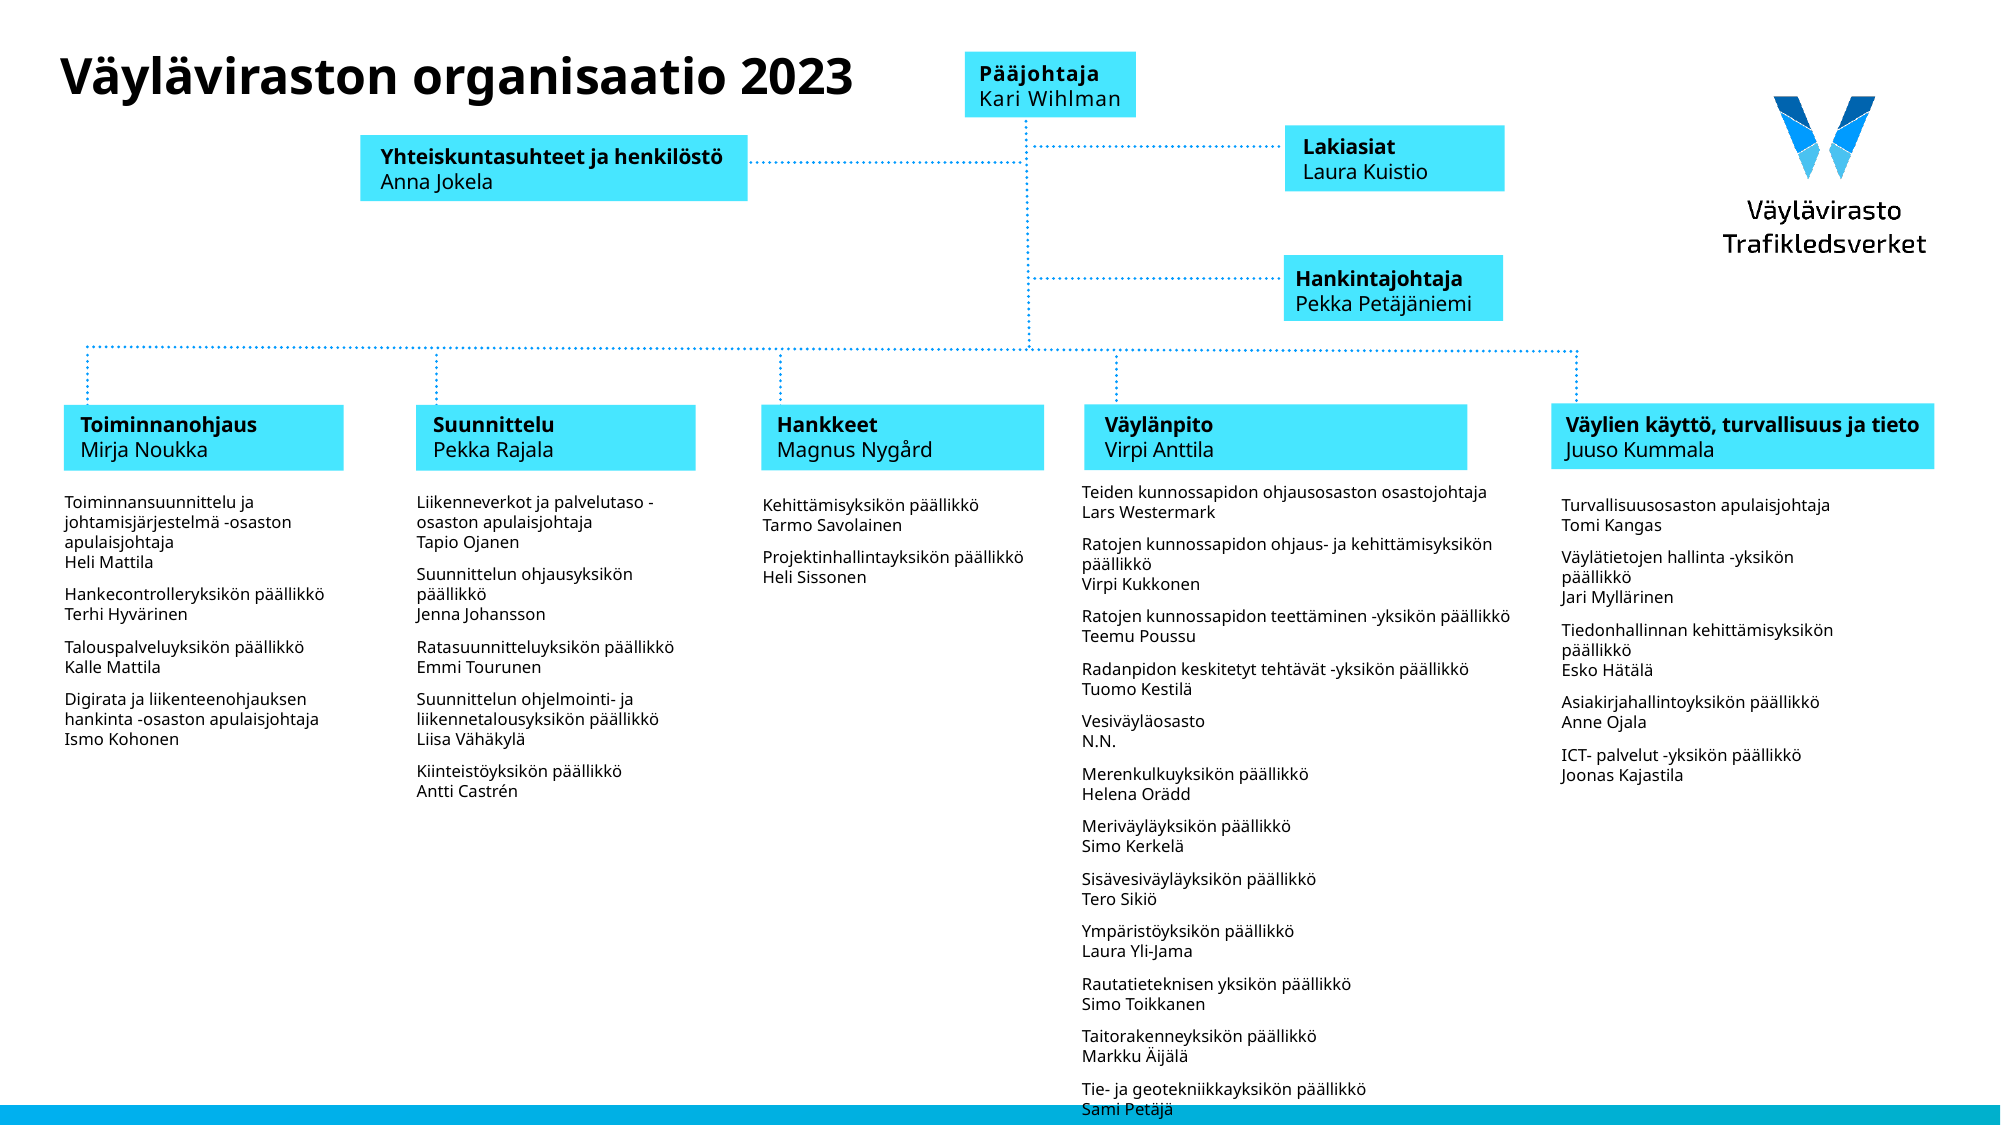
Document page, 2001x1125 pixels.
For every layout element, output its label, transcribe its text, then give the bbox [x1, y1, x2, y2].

text_box Turvallisuusosaston apulaisjohtaja Tomi Kangas Väylätietojen hallinta -yksikön päällikkö Jari Myllärinen Tiedonhallinnan kehittämisyksikön päällikkö Esko Hätälä Asiakirjahallintoyksikön päällikkö Anne Ojala ICT- palvelut -yksikön päällikkö Joonas Kajastila [1564, 487, 1861, 792]
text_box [87, 102, 1580, 422]
text_box Pääjohtaja Kari Wihlman [978, 58, 1150, 102]
text_box [1550, 422, 1935, 470]
text_box Toiminnansuunnittelu ja johtamisjärjestelmä -osaston apulaisjohtaja Heli Mattila Hankecontrolleryksikön päällikkö Terhi Hyvärinen Talouspalveluyksikön päällikkö Kalle Mattila Digirata ja liikenteenohjauksen hankinta -osaston apulaisjohtaja Ismo Kohonen [49, 484, 344, 757]
text_box Väylien käyttö, turvallisuus ja tieto Juuso Kummala [1563, 409, 1941, 462]
text_box [63, 404, 345, 472]
text_box Väyläviraston organisaatio 2023 [45, 37, 906, 112]
text_box Väylänpito Virpi Anttila [1103, 422, 1268, 462]
text_box Kehittämisyksikön päällikkö Tarmo Savolainen Projektinhallintayksikön päällikkö Heli Sissonen [747, 487, 1087, 595]
text_box [1083, 422, 1468, 471]
text_box Suunnittelu Pekka Rajala [431, 422, 630, 462]
text_box [964, 51, 1137, 102]
text_box [415, 422, 697, 472]
text_box Hankkeet Magnus Nygård [774, 422, 941, 462]
text_box [760, 422, 1045, 471]
text_box Liikenneverkot ja palvelutaso -osaston apulaisjohtaja Tapio Ojanen Suunnittelun ohjausyksikön päällikkö Jenna Johansson Ratasuunnitteluyksikön päällikkö Emmi Tourunen Suunnittelun ohjelmointi- ja liikennetalousyksikön päällikkö Liisa Vähäkylä Kiinteistöyksikön päällikkö Antti Castrén [401, 484, 696, 809]
picture [1683, 57, 1967, 294]
text_box Teiden kunnossapidon ohjausosaston osastojohtaja Lars Westermark Ratojen kunnossapidon ohjaus- ja kehittämisyksikön päällikkö Virpi Kukkonen Ratojen kunnossapidon teettäminen -yksikön päällikkö Teemu Poussu Radanpidon keskitetyt tehtävät -yksikön päällikkö Tuomo Kestilä Vesiväyläosasto N.N. Merenkulkuyksikön päällikkö Helena Orädd Meriväyläyksikön päällikkö Simo Kerkelä Sisävesiväyläyksikön päällikkö Tero Sikiö Ympäristöyksikön päällikkö Laura Yli-Jama Rautatieteknisen yksikön päällikkö Simo Toikkanen Taitorakenneyksikön päällikkö Markku Äijälä Tie- ja geotekniikkayksikön päällikkö Sami Petäjä [1067, 474, 1564, 1125]
text_box Toiminnanohjaus Mirja Noukka [78, 409, 259, 462]
text_box [1580, 402, 1935, 409]
